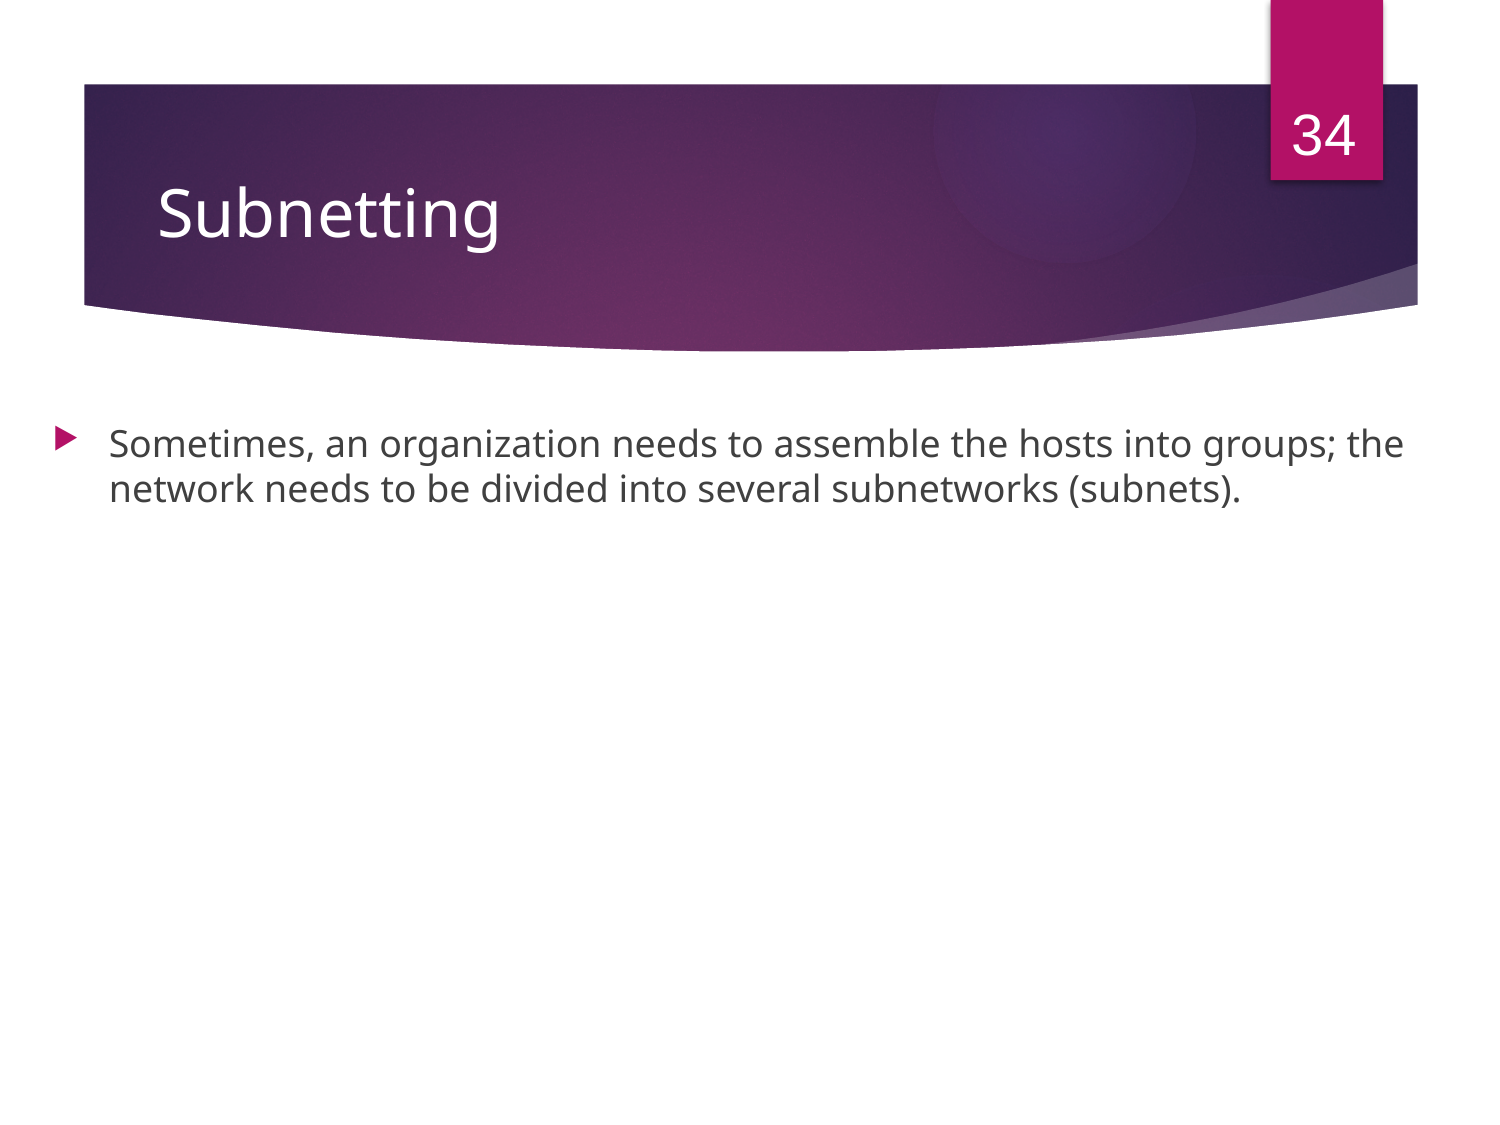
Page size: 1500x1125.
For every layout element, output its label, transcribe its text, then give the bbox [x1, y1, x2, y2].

list Sometimes, an organization needs to assemble the hosts into groups; the network needs to be divided into several subnetworks (subnets). [37, 412, 1425, 992]
title Subnetting [142, 152, 1183, 269]
slide_number 34 [1259, 48, 1390, 175]
